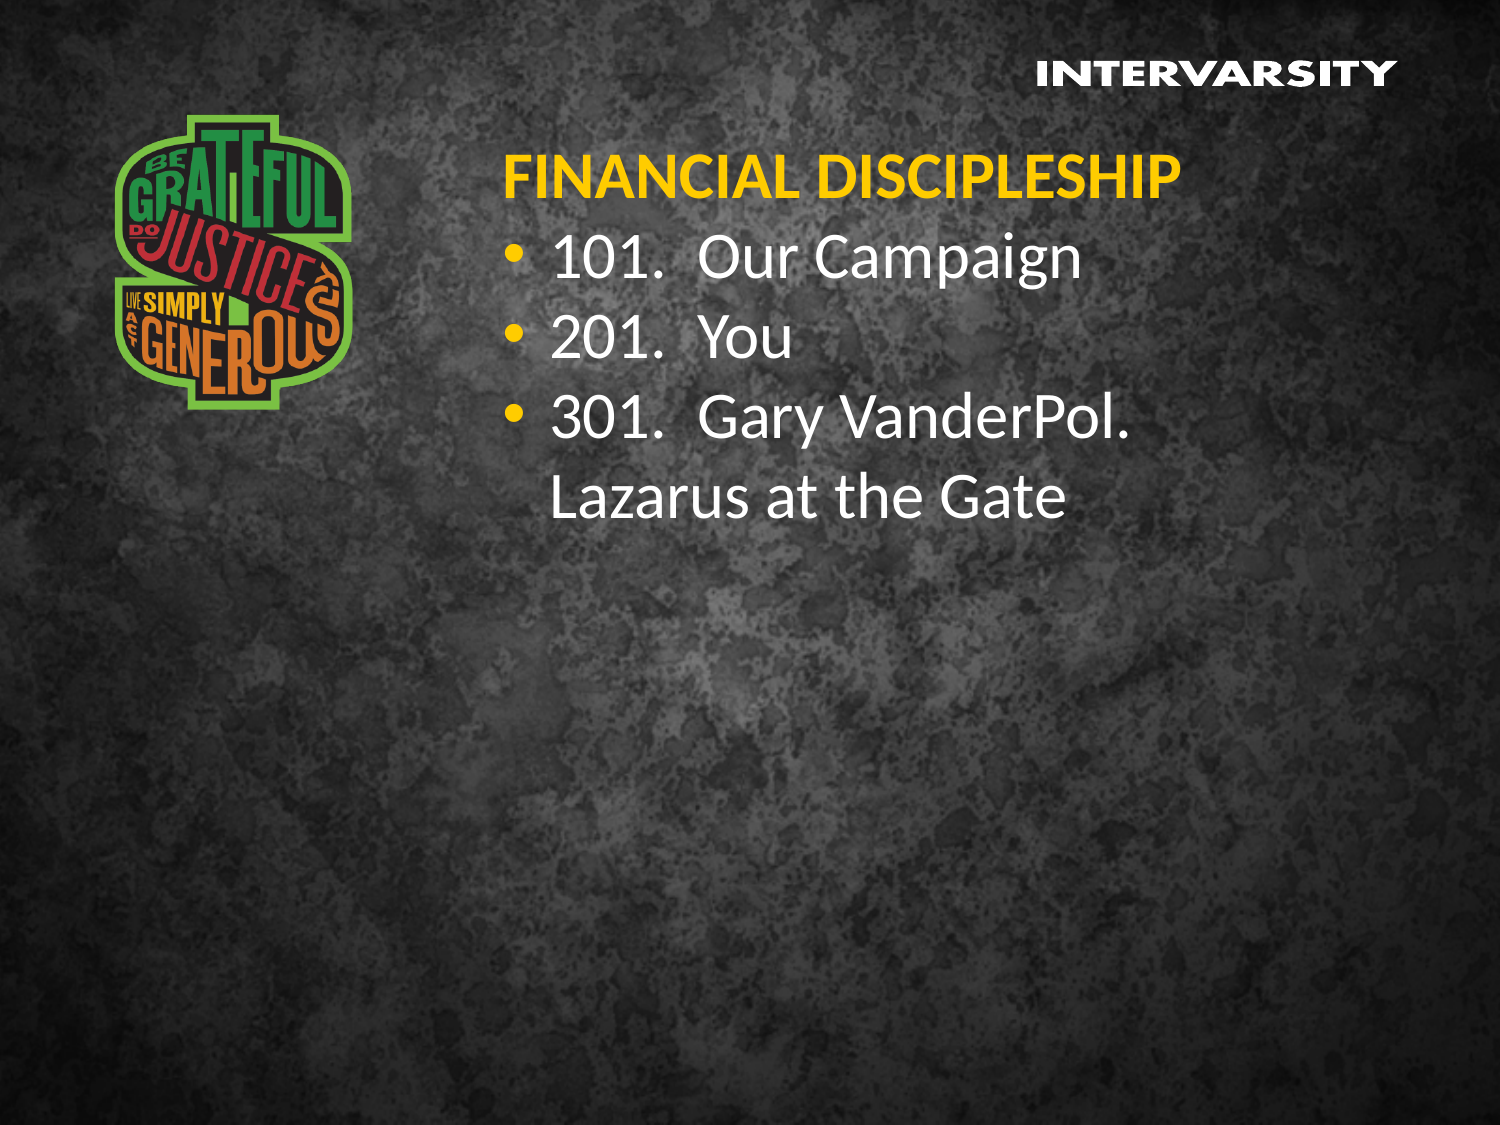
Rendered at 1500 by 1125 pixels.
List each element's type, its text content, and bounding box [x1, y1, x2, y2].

text_box FINANCIAL DISCIPLESHIP 101. Our Campaign 201. You 301. Gary VanderPol. Lazarus at the Gate [487, 124, 1350, 710]
picture [0, 0, 1500, 1125]
